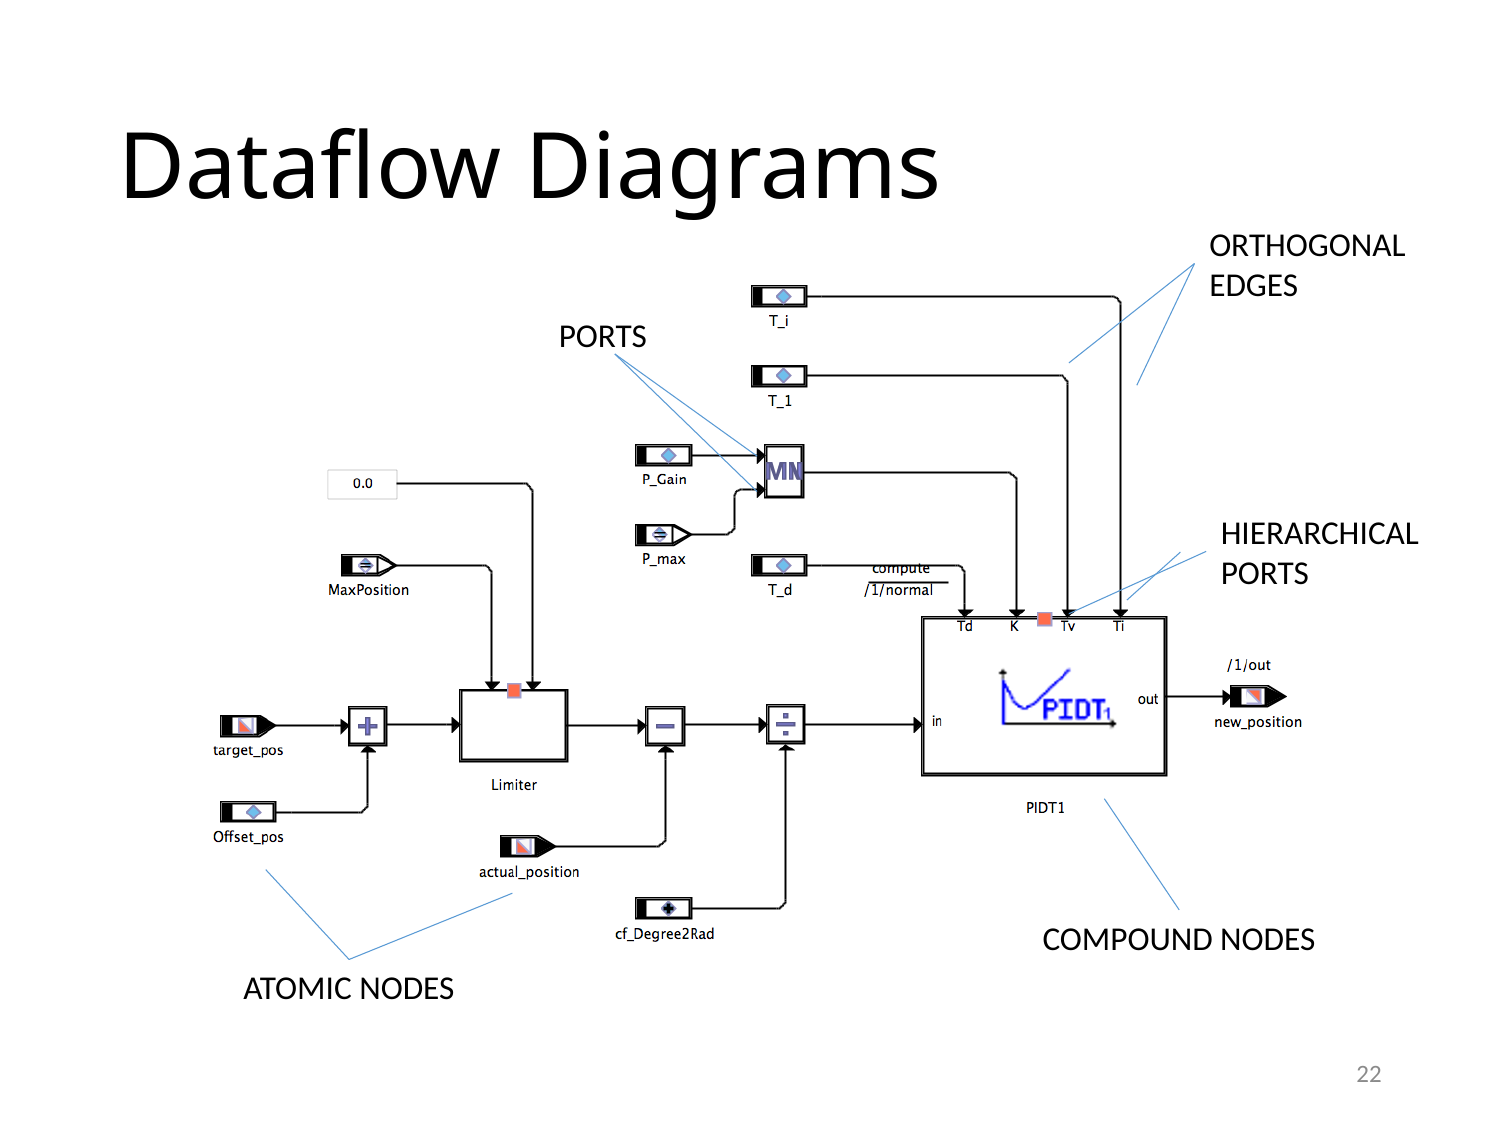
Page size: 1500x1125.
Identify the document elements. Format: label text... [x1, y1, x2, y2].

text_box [1104, 798, 1180, 910]
slide_number 22 [1059, 1042, 1397, 1103]
text_box HIERARCHICAL PORTS [1308, 504, 1435, 599]
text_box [1136, 264, 1173, 386]
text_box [1068, 552, 1185, 614]
text_box ORTHOGONAL EDGES [1194, 216, 1421, 311]
title Dataflow Diagrams [103, 59, 1397, 278]
picture [206, 278, 1308, 949]
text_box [265, 869, 349, 960]
text_box ATOMIC NODES [228, 959, 470, 1015]
text_box COMPOUND NODES [1027, 909, 1331, 965]
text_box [1068, 264, 1136, 363]
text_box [614, 353, 758, 492]
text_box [1126, 552, 1181, 600]
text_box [348, 893, 513, 960]
